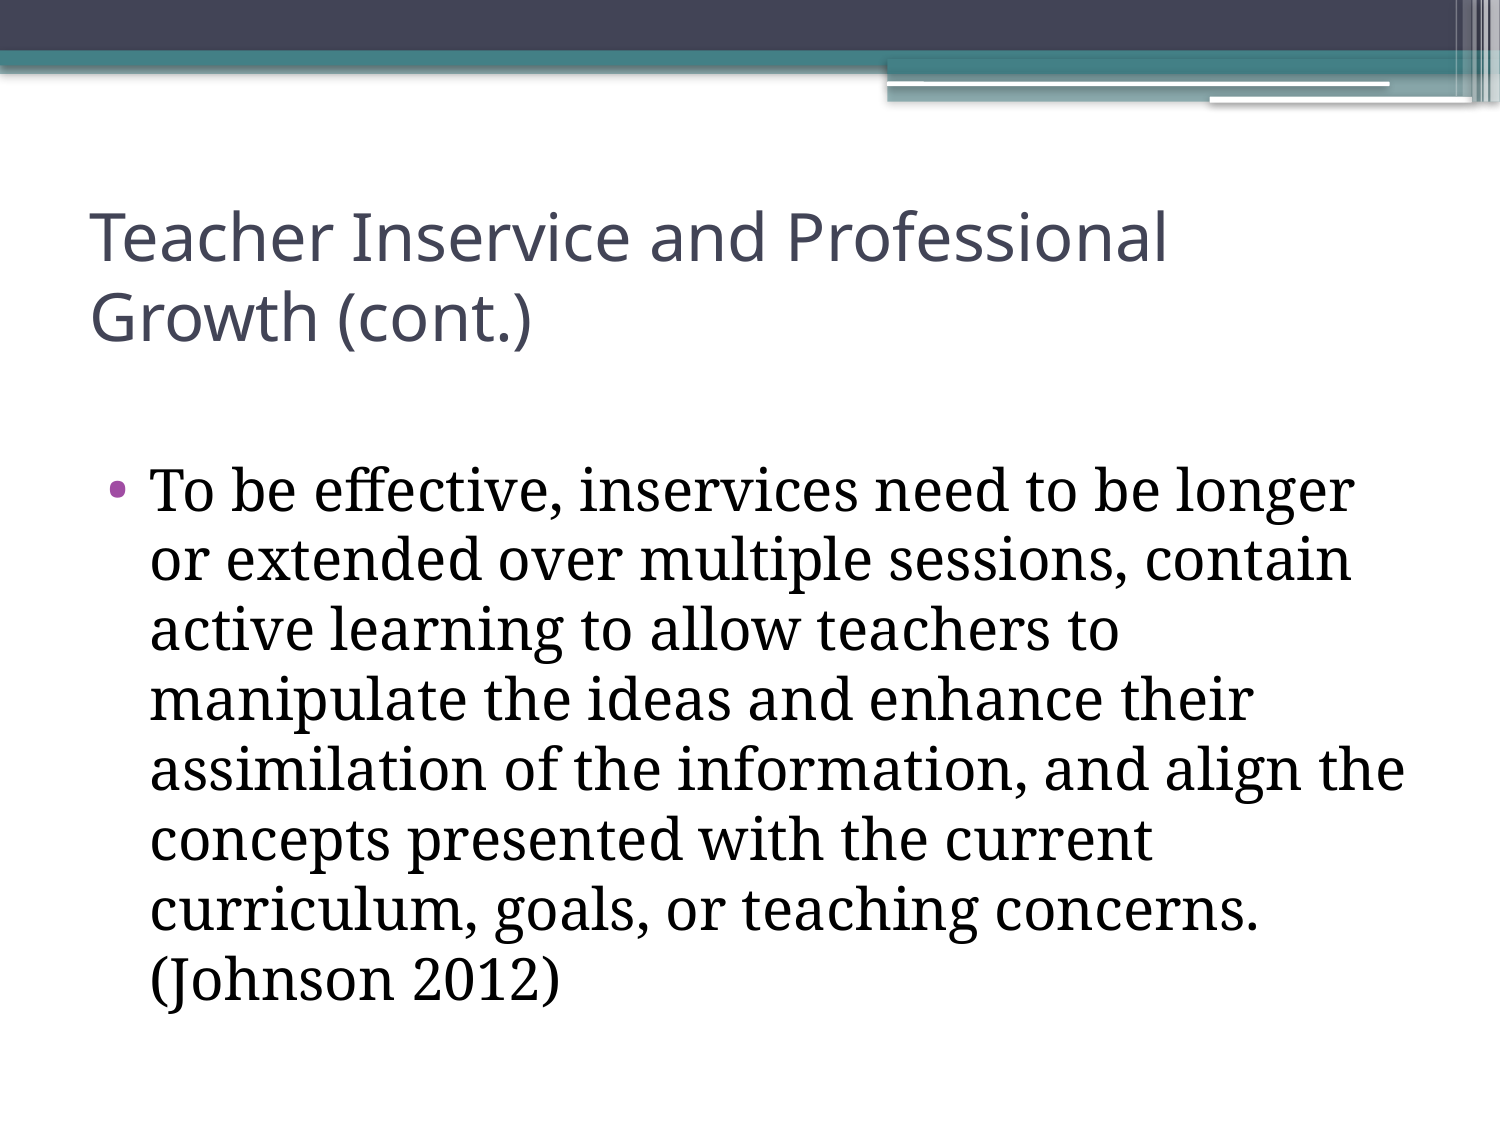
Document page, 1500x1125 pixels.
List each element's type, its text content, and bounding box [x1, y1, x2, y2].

list To be effective, inservices need to be longer or extended over multiple sessions, contain active learning to allow teachers to manipulate the ideas and enhance their assimilation of the information, and align the concepts presented with the current curriculum, goals, or teaching concerns. (Johnson 2012) [75, 368, 1425, 1079]
title Teacher Inservice and Professional Growth (cont.) [75, 187, 1425, 363]
